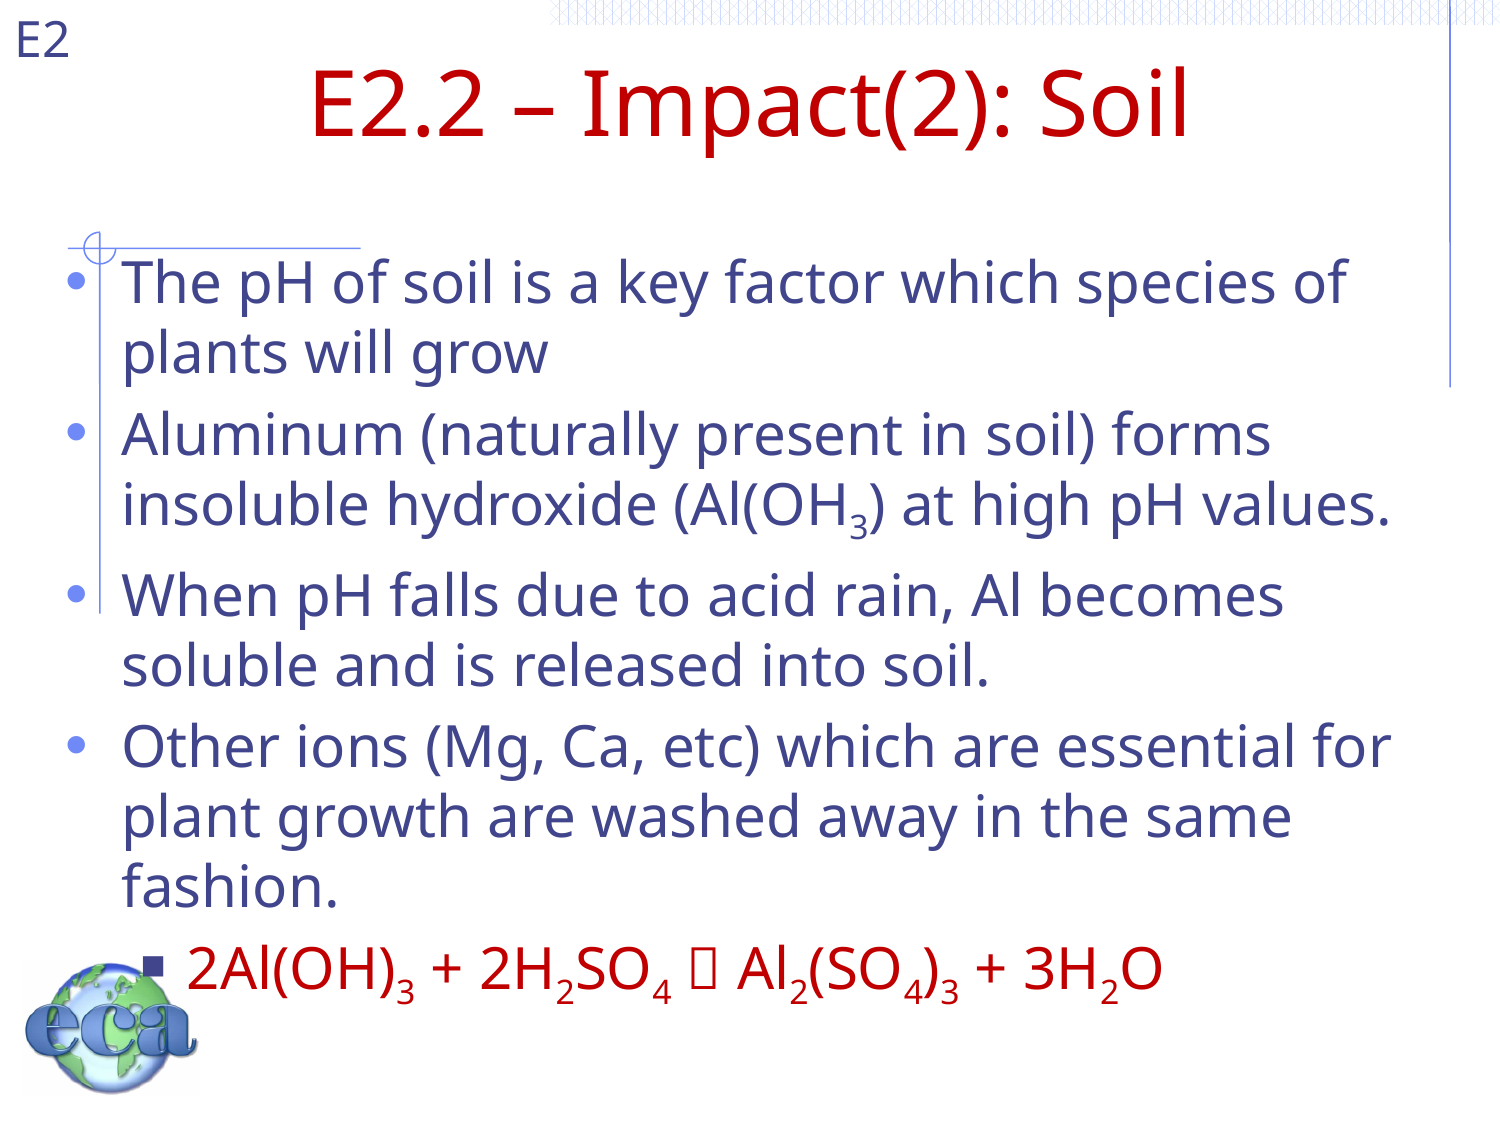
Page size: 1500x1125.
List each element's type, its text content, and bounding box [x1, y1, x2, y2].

title E2.2 – Impact(2): Soil [37, 24, 1463, 163]
picture [23, 960, 200, 1096]
list The pH of soil is a key factor which species of plants will grow Aluminum (naturally present in soil) forms insoluble hydroxide (Al(OH3) at high pH values. When pH falls due to acid rain, Al becomes soluble and is released into soil. Other ions (Mg, Ca, etc) which are essential for plant growth are washed away in the same fashion. 2Al(OH)3 + 2H2SO4  Al2(SO4)3 + 3H2O [49, 237, 1463, 976]
